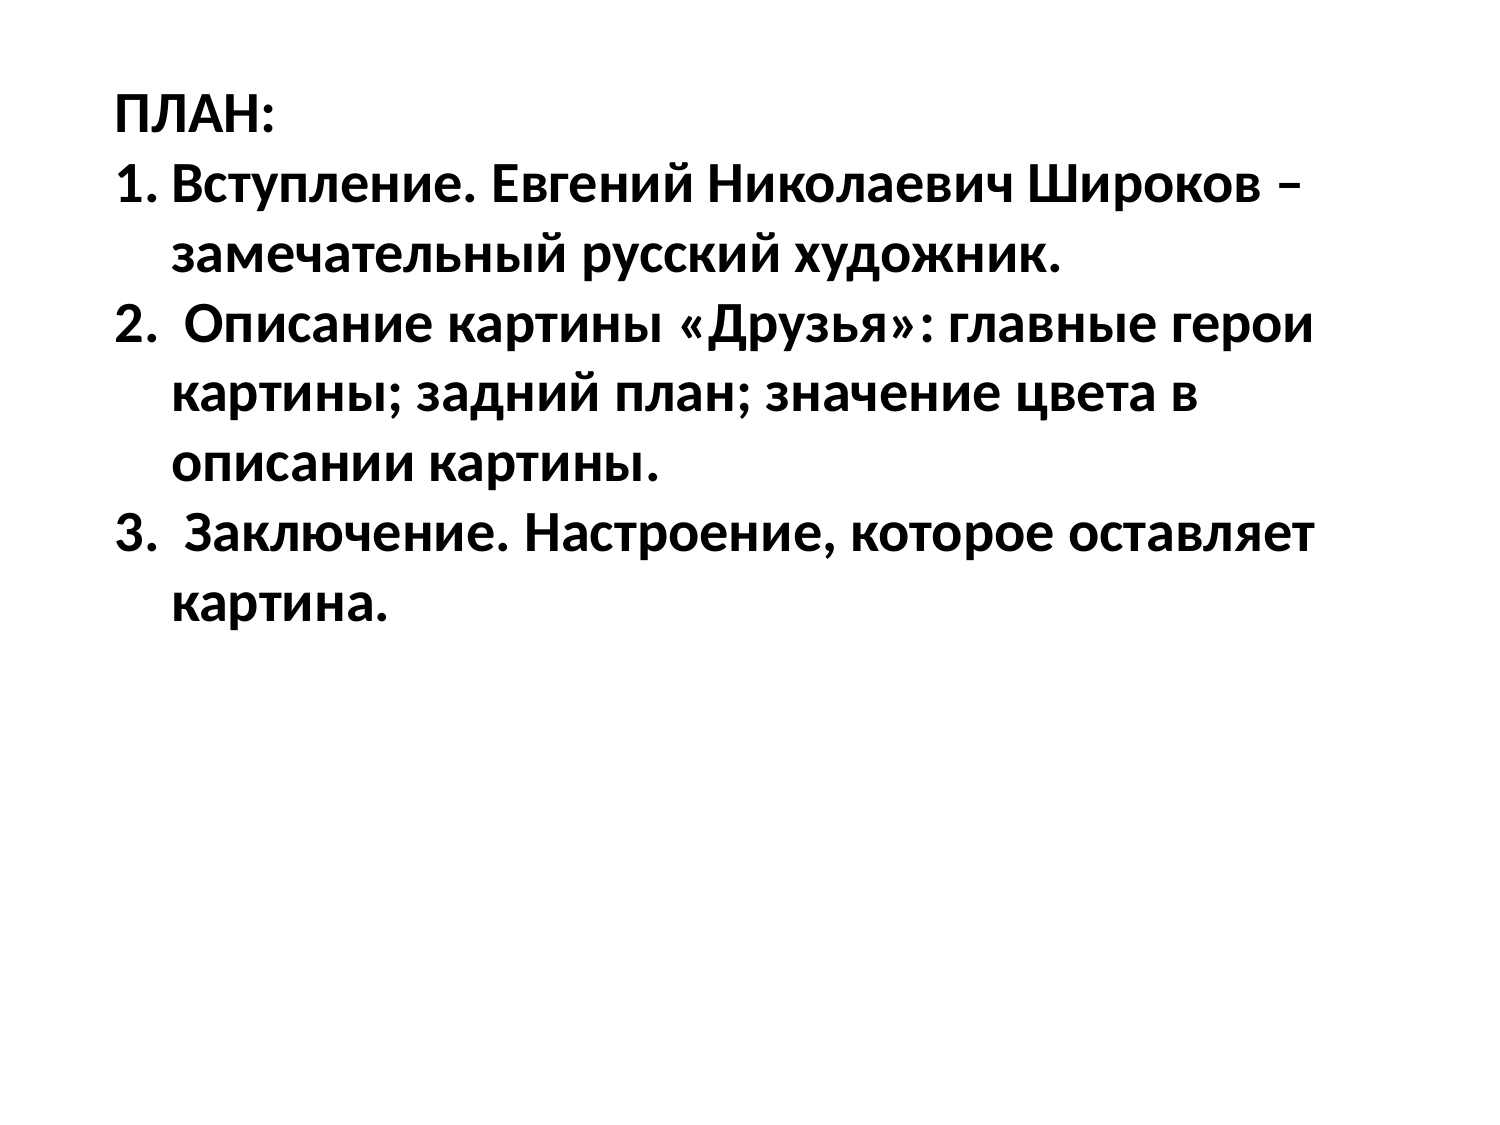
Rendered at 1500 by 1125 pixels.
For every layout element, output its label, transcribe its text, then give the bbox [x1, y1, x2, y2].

text_box ПЛАН: Вступление. Евгений Николаевич Широков – замечательный русский художник. Описание картины «Друзья»: главные герои картины; задний план; значение цвета в описании картины. Заключение. Настроение, которое оставляет картина. [100, 66, 1388, 641]
